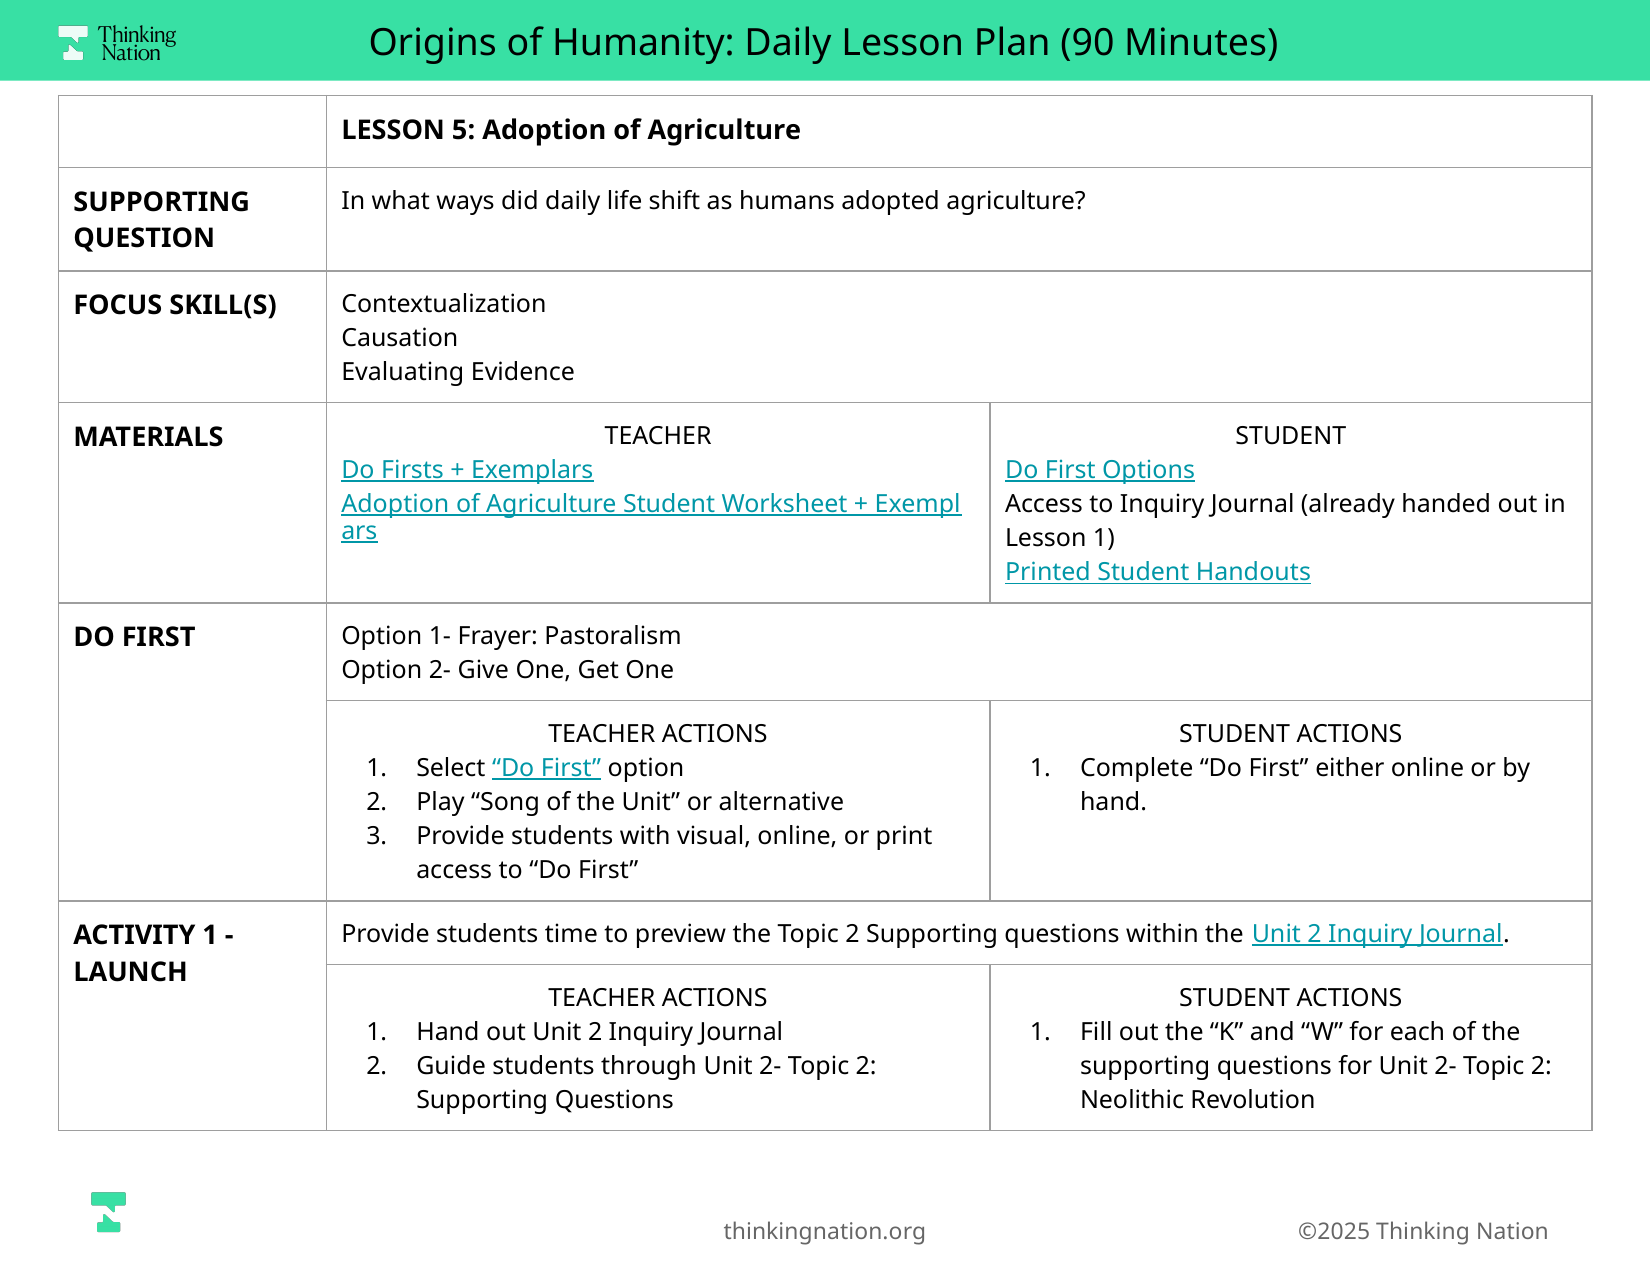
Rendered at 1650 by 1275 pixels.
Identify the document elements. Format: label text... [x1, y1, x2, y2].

table_cell FOCUS SKILL(S) [59, 272, 326, 402]
table_cell In what ways did daily life shift as humans adopted agriculture? [327, 168, 1591, 270]
table_cell TEACHER Do Firsts + Exemplars Adoption of Agriculture Student Worksheet + Exemplars [327, 403, 989, 602]
table_header [59, 96, 326, 167]
table_cell SUPPORTING QUESTION [59, 168, 326, 270]
table_cell MATERIALS [59, 403, 326, 602]
table_cell TEACHER ACTIONS Hand out Unit 2 Inquiry Journal Guide students through Unit 2- Topic 2: Supporting Questions [327, 965, 989, 1130]
text_box thinkingnation.org [629, 1200, 1021, 1240]
picture [80, 1184, 136, 1240]
table_cell ACTIVITY 1 - LAUNCH [59, 902, 326, 1130]
table_cell DO FIRST [59, 604, 326, 900]
text_box ©2025 Thinking Nation [1174, 1200, 1566, 1240]
table_cell Option 1- Frayer: Pastoralism Option 2- Give One, Get One [327, 604, 1591, 700]
table_cell TEACHER ACTIONS Select “Do First” option Play “Song of the Unit” or alternative Provide students with visual, online, or print access to “Do First” [327, 701, 989, 900]
table_cell Contextualization Causation Evaluating Evidence [327, 272, 1591, 402]
text_box Origins of Humanity: Daily Lesson Plan (90 Minutes) [0, 0, 1650, 81]
table_cell STUDENT ACTIONS Fill out the “K” and “W” for each of the supporting questions for Unit 2- Topic 2: Neolithic Revolution [991, 965, 1591, 1130]
table_cell STUDENT ACTIONS Complete “Do First” either online or by hand. [991, 701, 1591, 900]
picture [45, 14, 180, 85]
table_cell STUDENT Do First Options Access to Inquiry Journal (already handed out in Lesson 1) Printed Student Handouts [991, 403, 1591, 602]
table_header LESSON 5: Adoption of Agriculture [327, 96, 1591, 167]
table_cell Provide students time to preview the Topic 2 Supporting questions within the Unit 2 Inquiry Journal. [327, 902, 1591, 964]
